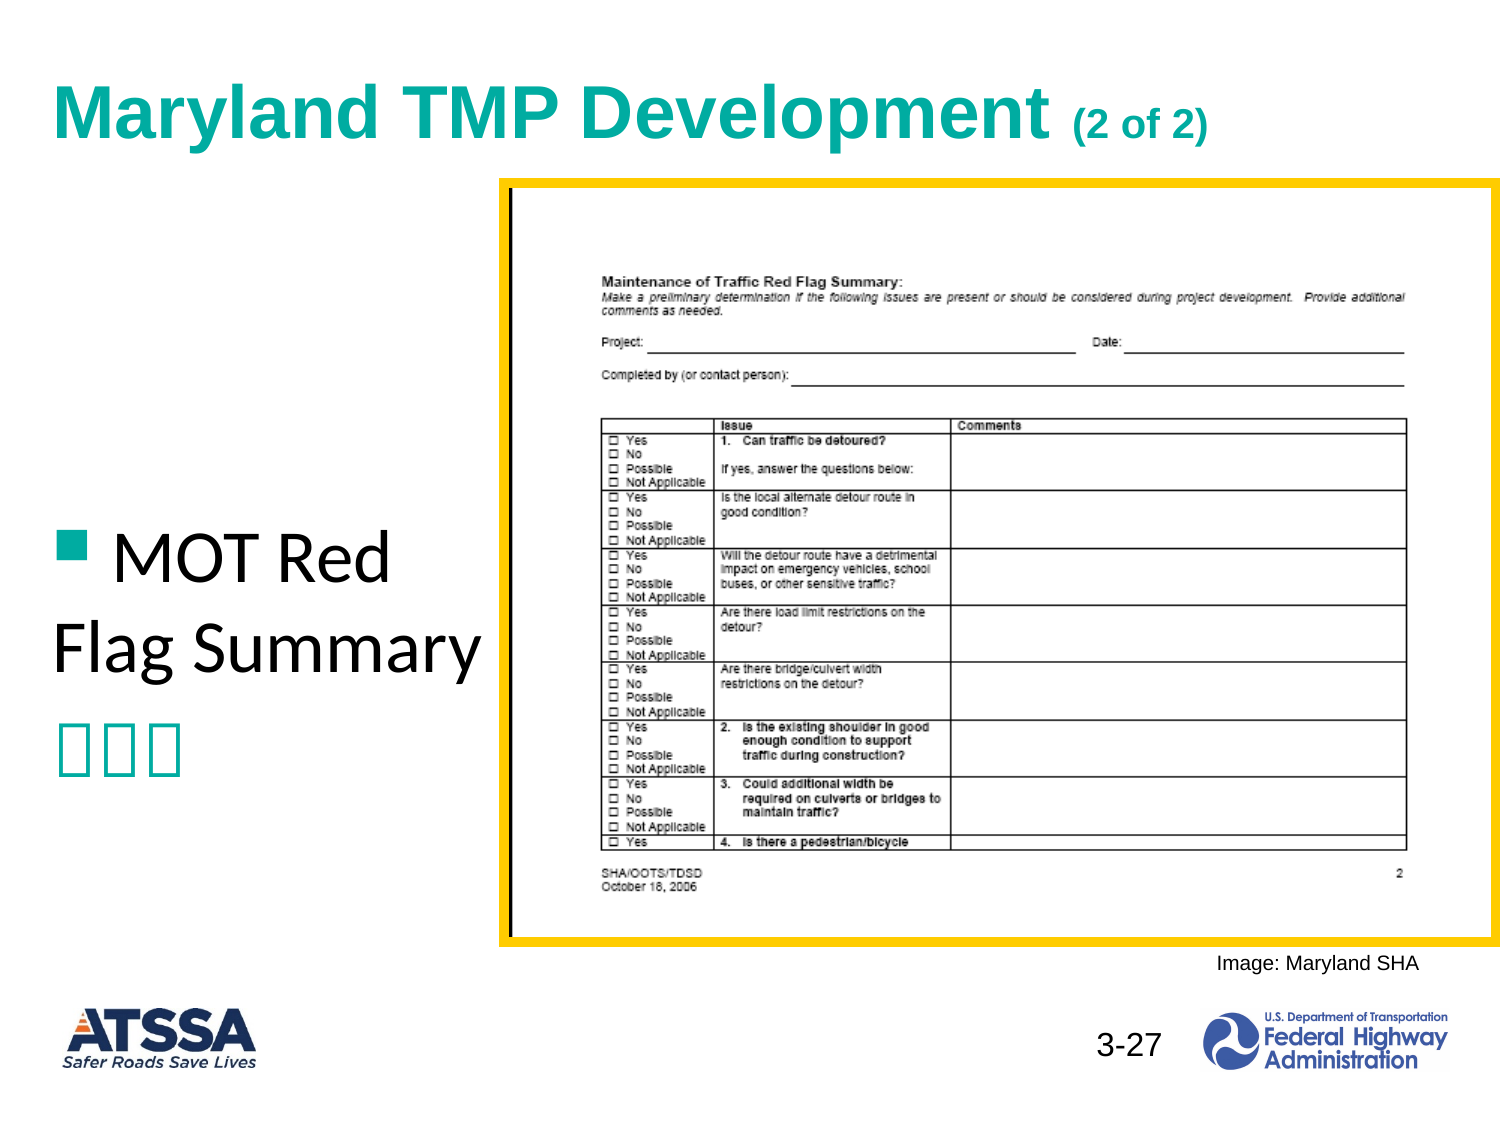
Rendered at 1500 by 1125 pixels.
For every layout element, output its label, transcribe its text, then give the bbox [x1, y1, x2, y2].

picture [1200, 1008, 1450, 1072]
picture [62, 1008, 256, 1068]
text_box Image: Maryland SHA [1201, 947, 1452, 983]
picture [508, 187, 1492, 938]
text_box MOT Red Flag Summary  [37, 499, 503, 890]
title Maryland TMP Development (2 of 2) [37, 54, 1388, 163]
